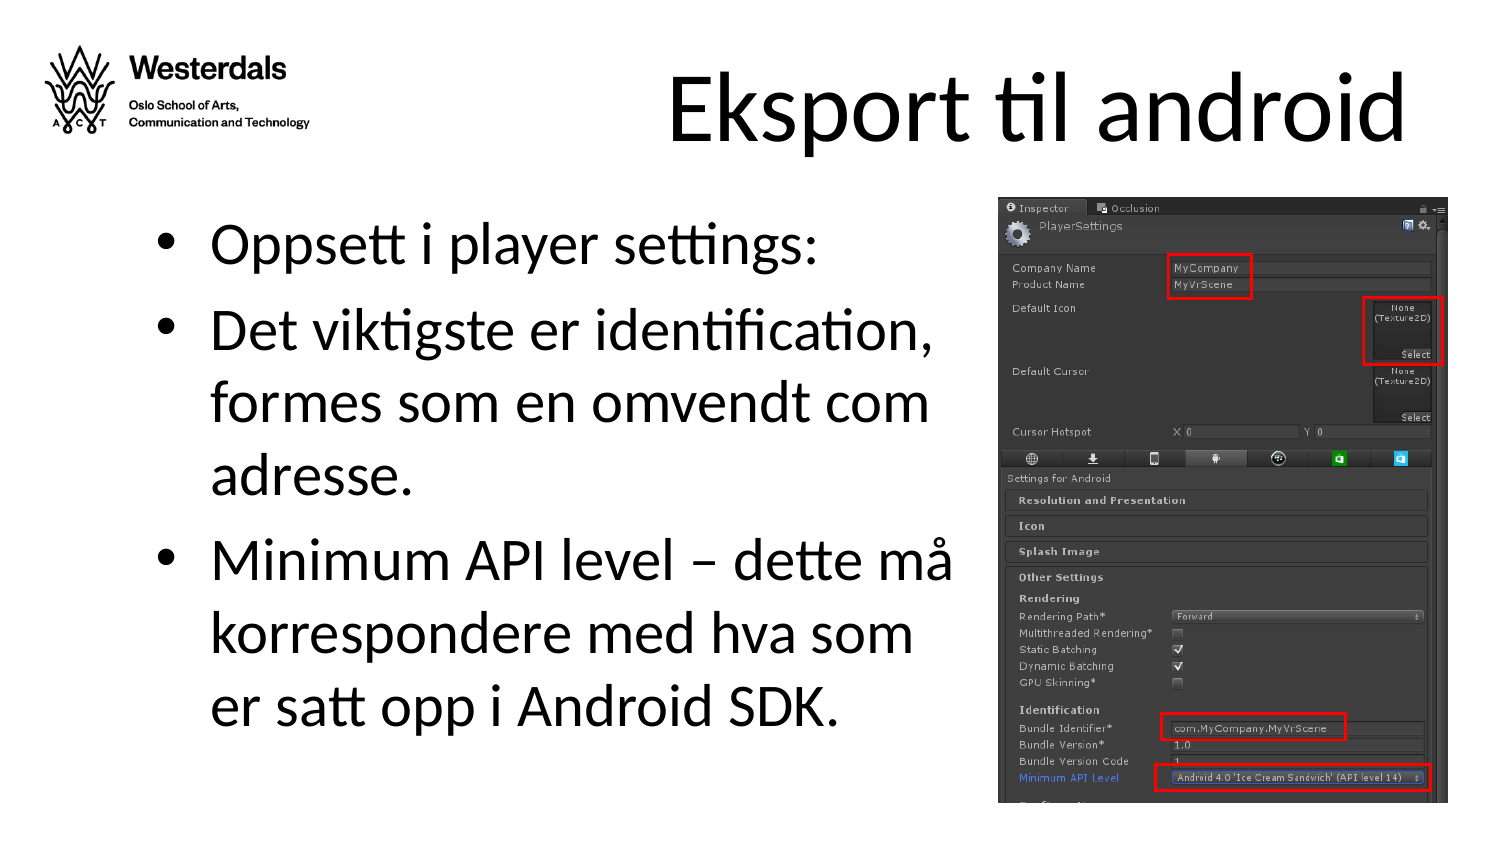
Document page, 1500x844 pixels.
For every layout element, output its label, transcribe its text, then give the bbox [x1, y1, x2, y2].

text_box Eksport til android [74, 33, 1425, 175]
text_box Oppsett i player settings: Det viktigste er identification, formes som en omvendt com adresse. Minimum API level – dette må korrespondere med hva som er satt opp i Android SDK. [74, 196, 975, 754]
picture [997, 197, 1449, 804]
picture [0, 0, 327, 149]
